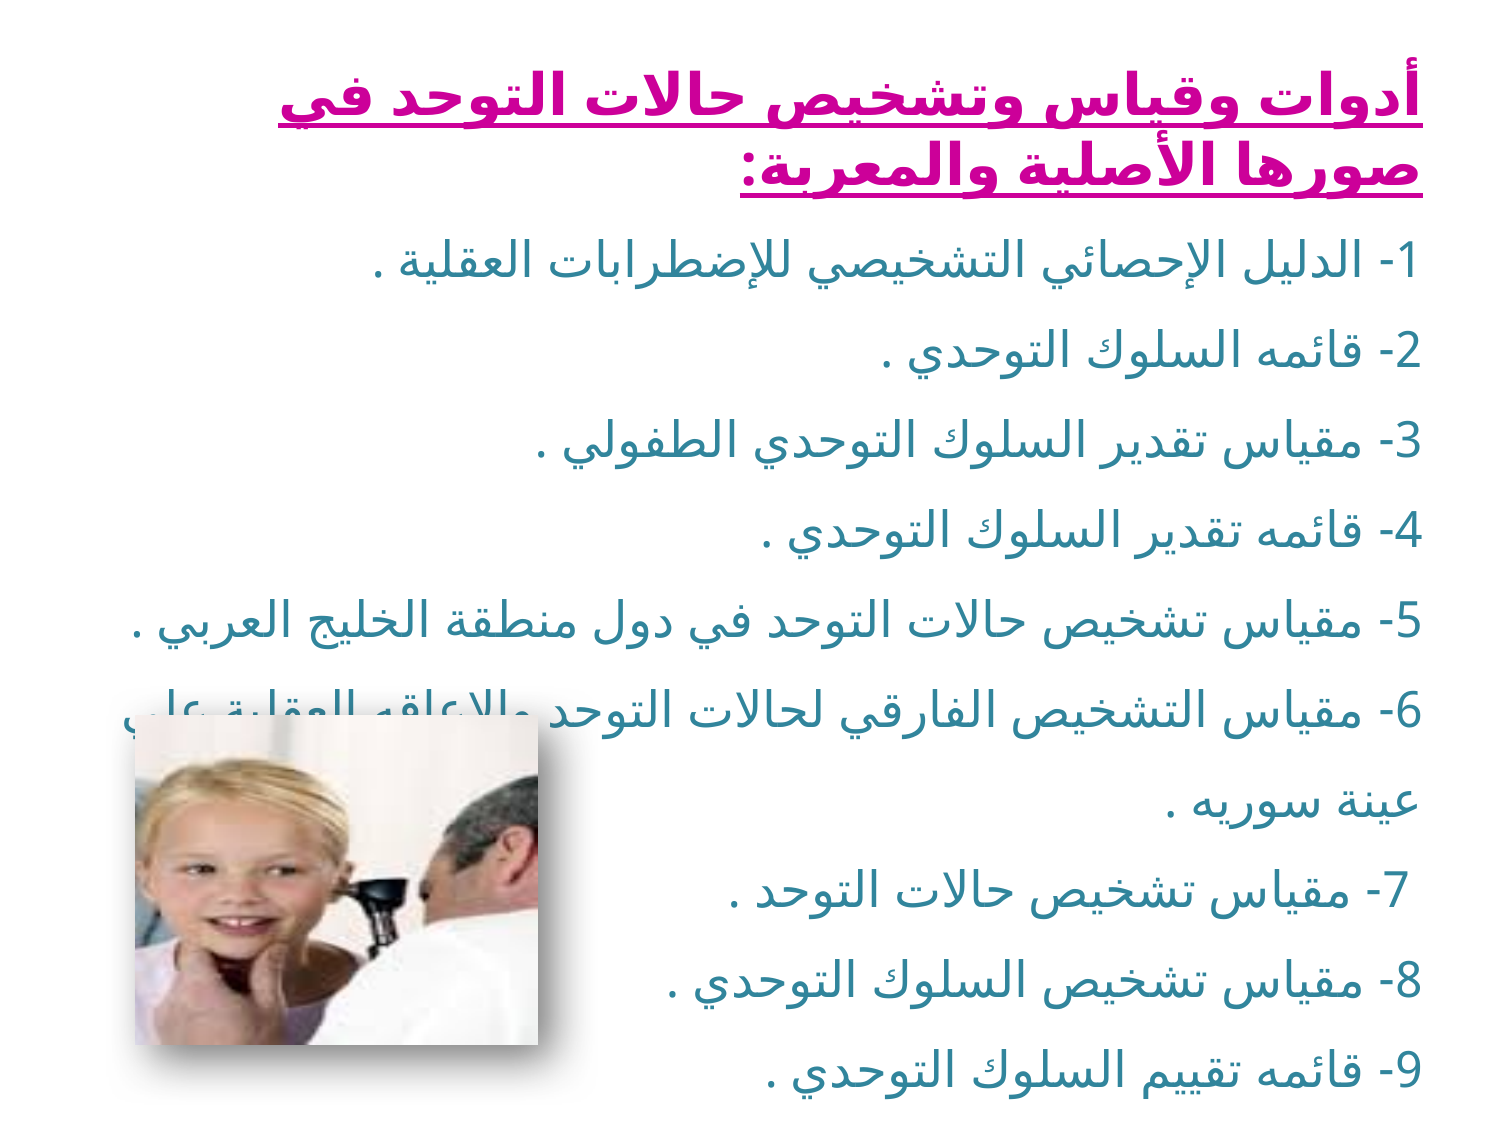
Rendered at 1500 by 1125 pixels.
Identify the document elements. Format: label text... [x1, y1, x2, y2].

picture [135, 715, 538, 1045]
text_box أدوات وقياس وتشخيص حالات التوحد في صورها الأصلية والمعربة: 1- الدليل الإحصائي التشخيصي للإضطرابات العقلية . 2- قائمه السلوك التوحدي . 3- مقياس تقدير السلوك التوحدي الطفولي . 4- قائمه تقدير السلوك التوحدي . 5- مقياس تشخيص حالات التوحد في دول منطقة الخليج العربي . 6- مقياس التشخيص الفارقي لحالات التوحد والإعاقه العقلية علي عينة سوريه . 7- مقياس تشخيص حالات التوحد . 8- مقياس تشخيص السلوك التوحدي . 9- قائمه تقييم السلوك التوحدي . 10 – مقياس جليام لتقدير حالات التوحد . [74, 49, 1438, 1125]
